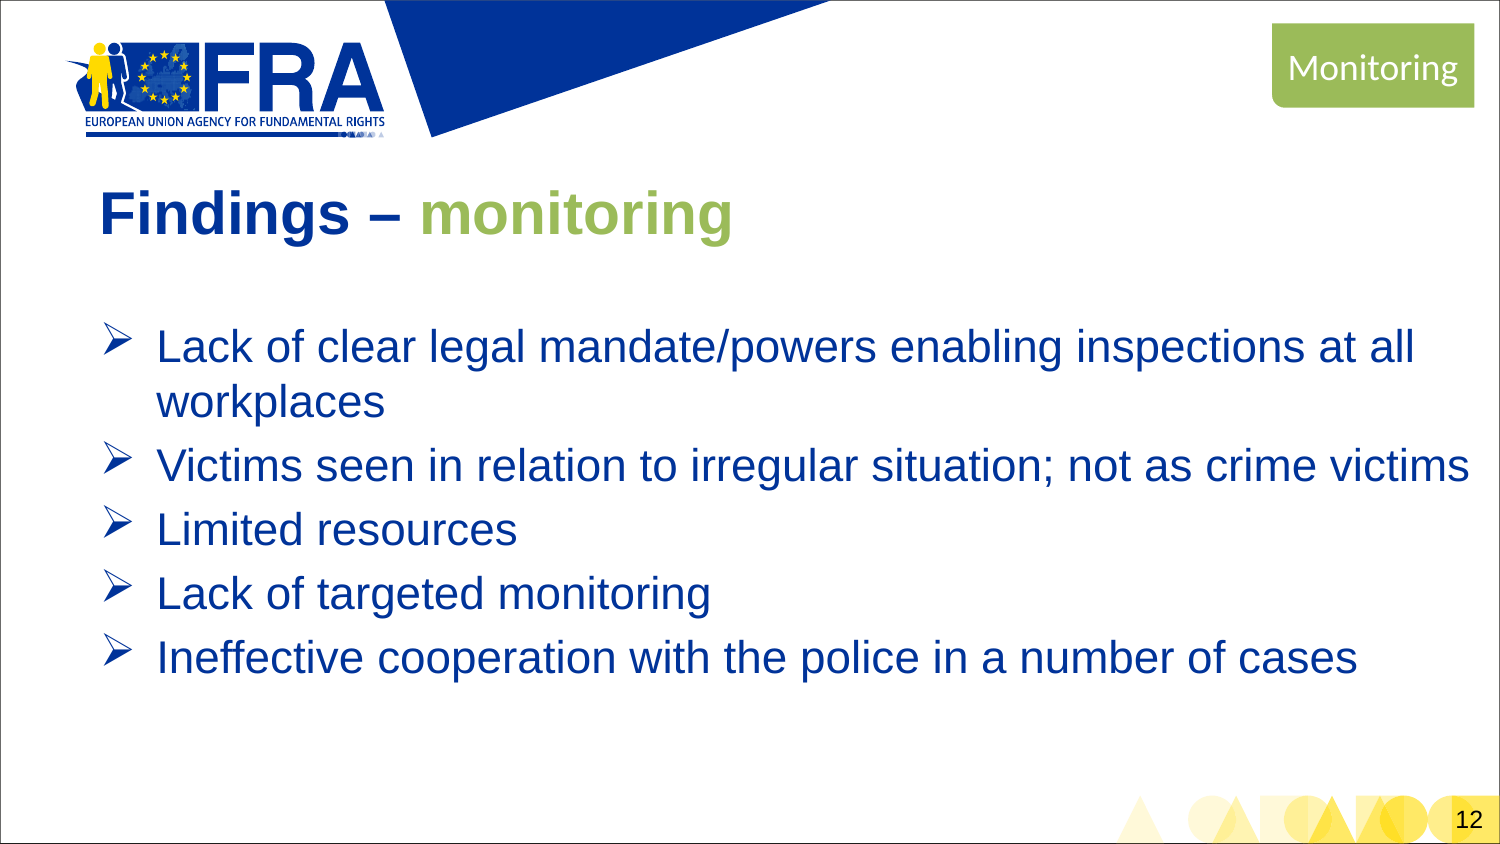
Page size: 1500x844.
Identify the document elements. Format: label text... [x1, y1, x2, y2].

text_box Findings – monitoring [84, 166, 1376, 254]
list Lack of clear legal mandate/powers enabling inspections at all workplaces Victims seen in relation to irregular situation; not as crime victims Limited resources Lack of targeted monitoring Ineffective cooperation with the police in a number of cases [84, 280, 1500, 813]
text_box Monitoring [1268, 19, 1478, 112]
